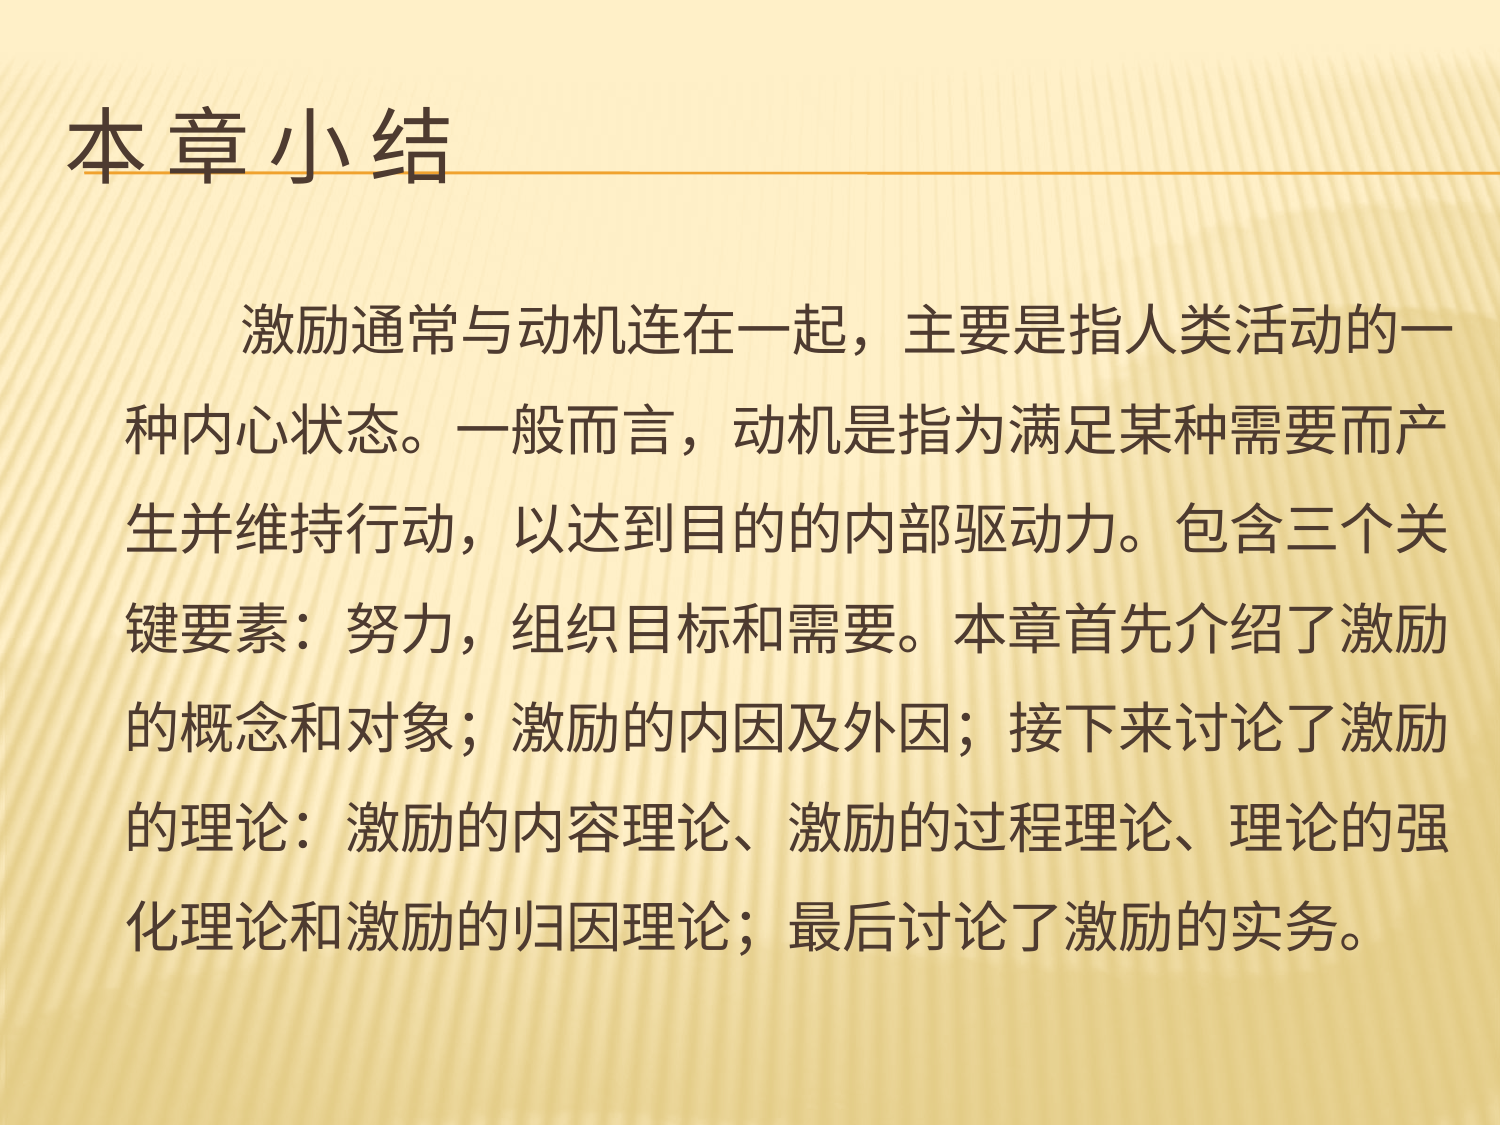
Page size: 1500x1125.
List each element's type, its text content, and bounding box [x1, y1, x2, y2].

list 激励通常与动机连在一起，主要是指人类活动的一种内心状态。一般而言，动机是指为满足某种需要而产生并维持行动，以达到目的的内部驱动力。包含三个关键要素：努力，组织目标和需要。本章首先介绍了激励的概念和对象；激励的内因及外因；接下来讨论了激励的理论：激励的内容理论、激励的过程理论、理论的强化理论和激励的归因理论；最后讨论了激励的实务。 [49, 254, 1476, 998]
title 本 章 小 结 [50, 75, 1475, 213]
